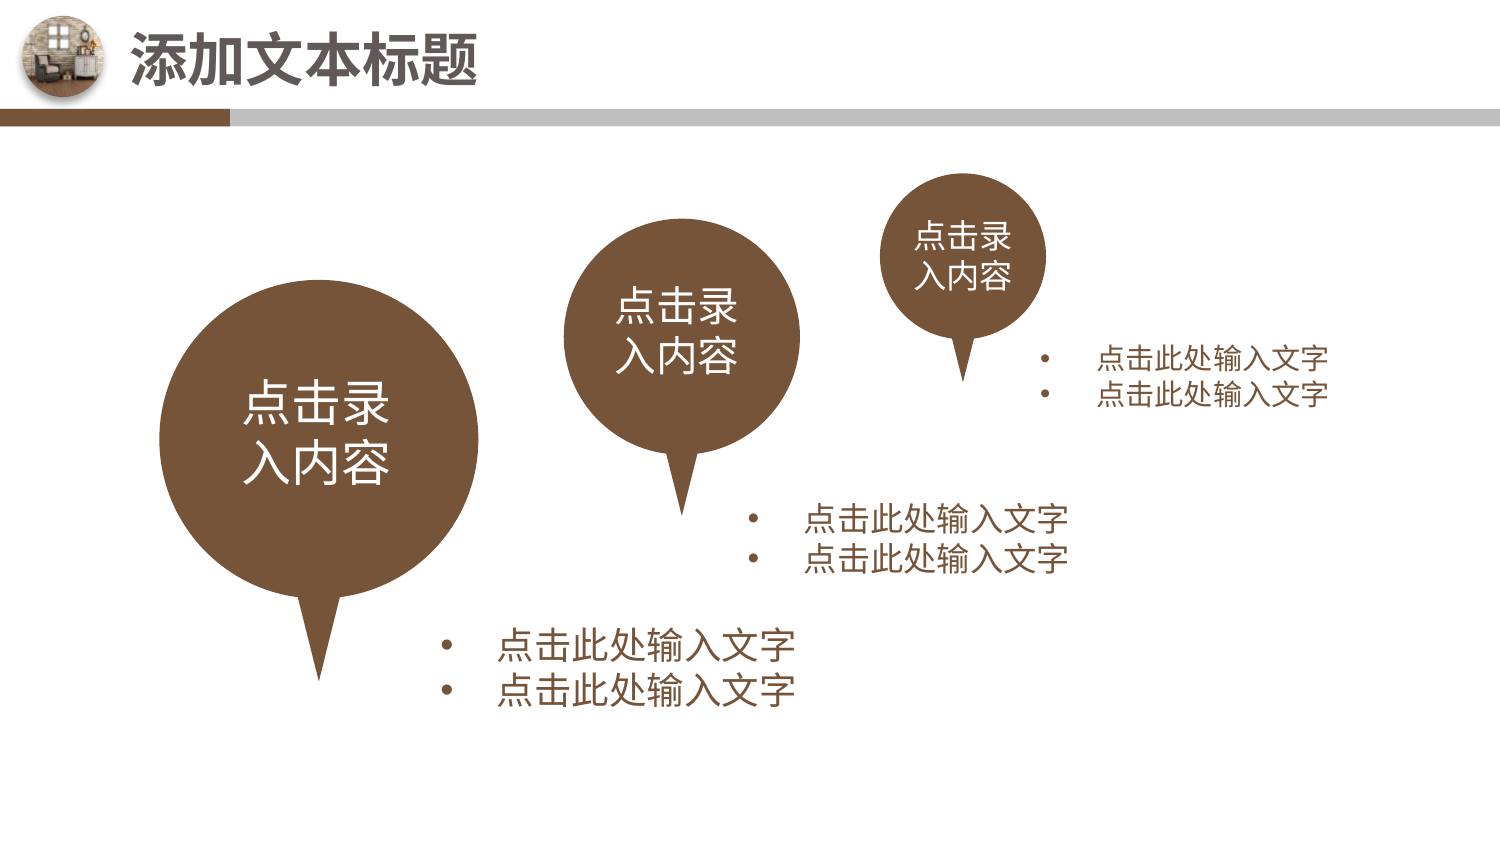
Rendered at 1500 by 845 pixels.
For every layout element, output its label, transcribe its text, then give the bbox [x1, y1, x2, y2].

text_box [563, 218, 1088, 587]
picture [22, 15, 104, 98]
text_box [879, 173, 1347, 420]
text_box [159, 279, 814, 721]
text_box 添加文本标题 [114, 15, 969, 101]
